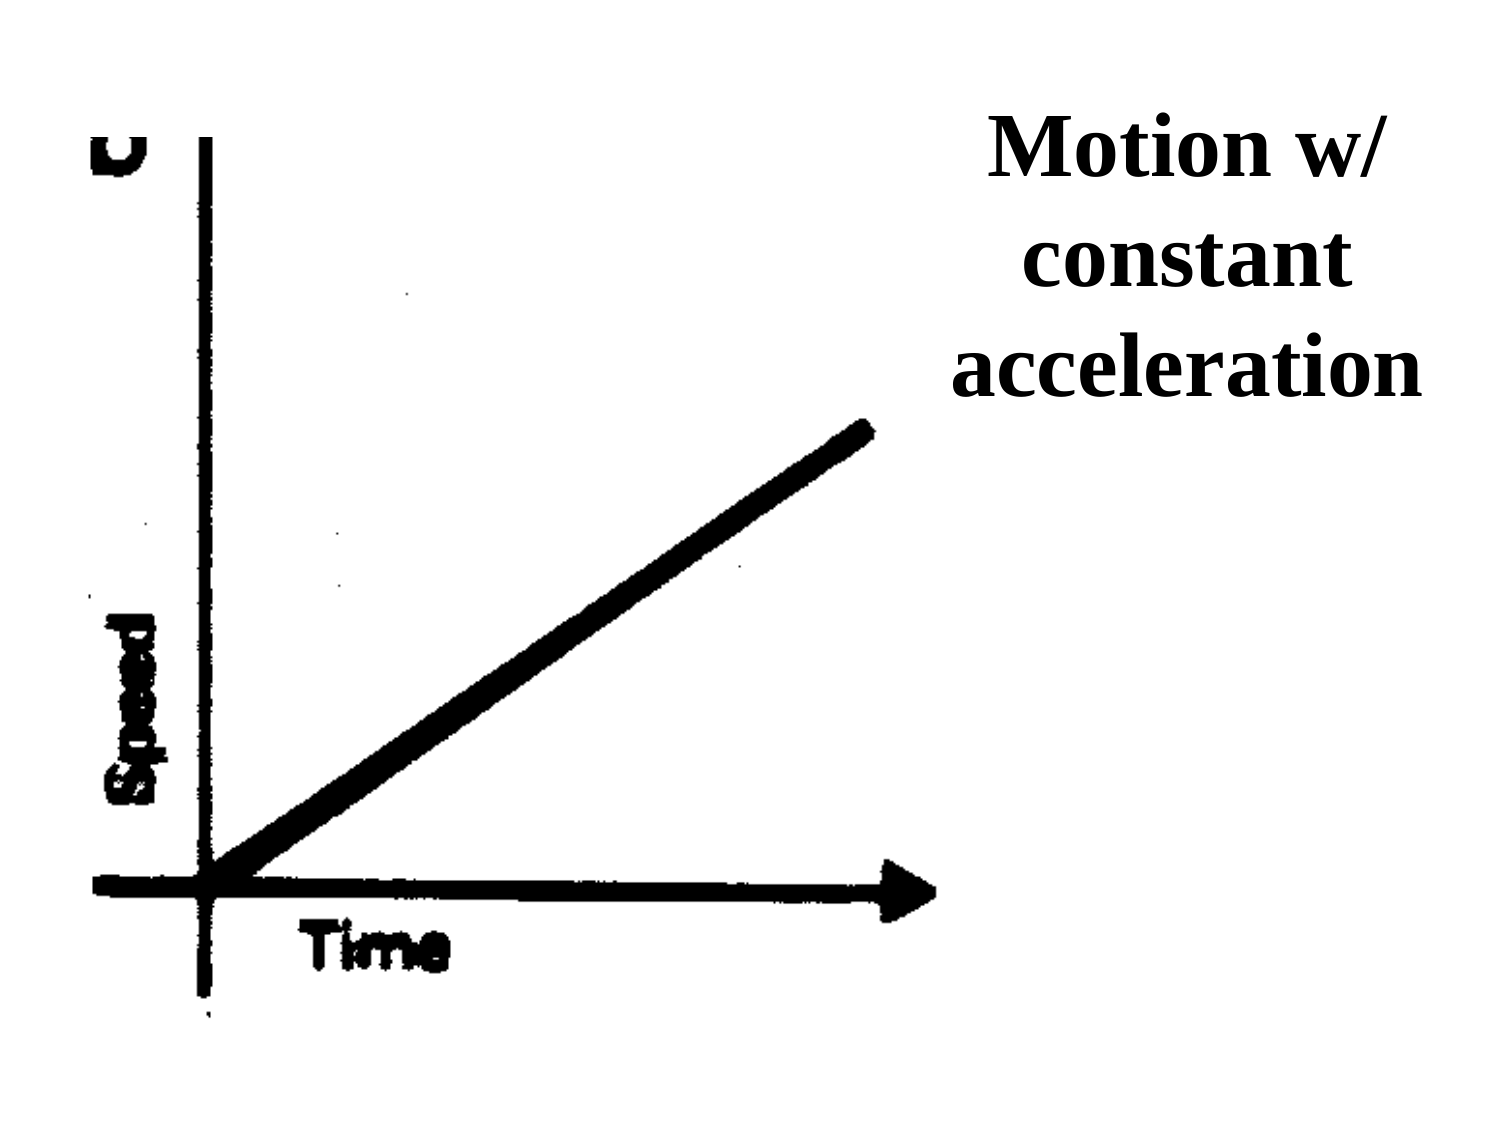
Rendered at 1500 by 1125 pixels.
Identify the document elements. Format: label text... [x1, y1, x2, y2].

picture [62, 137, 952, 1049]
title Motion w/ constant acceleration [924, 99, 1451, 401]
